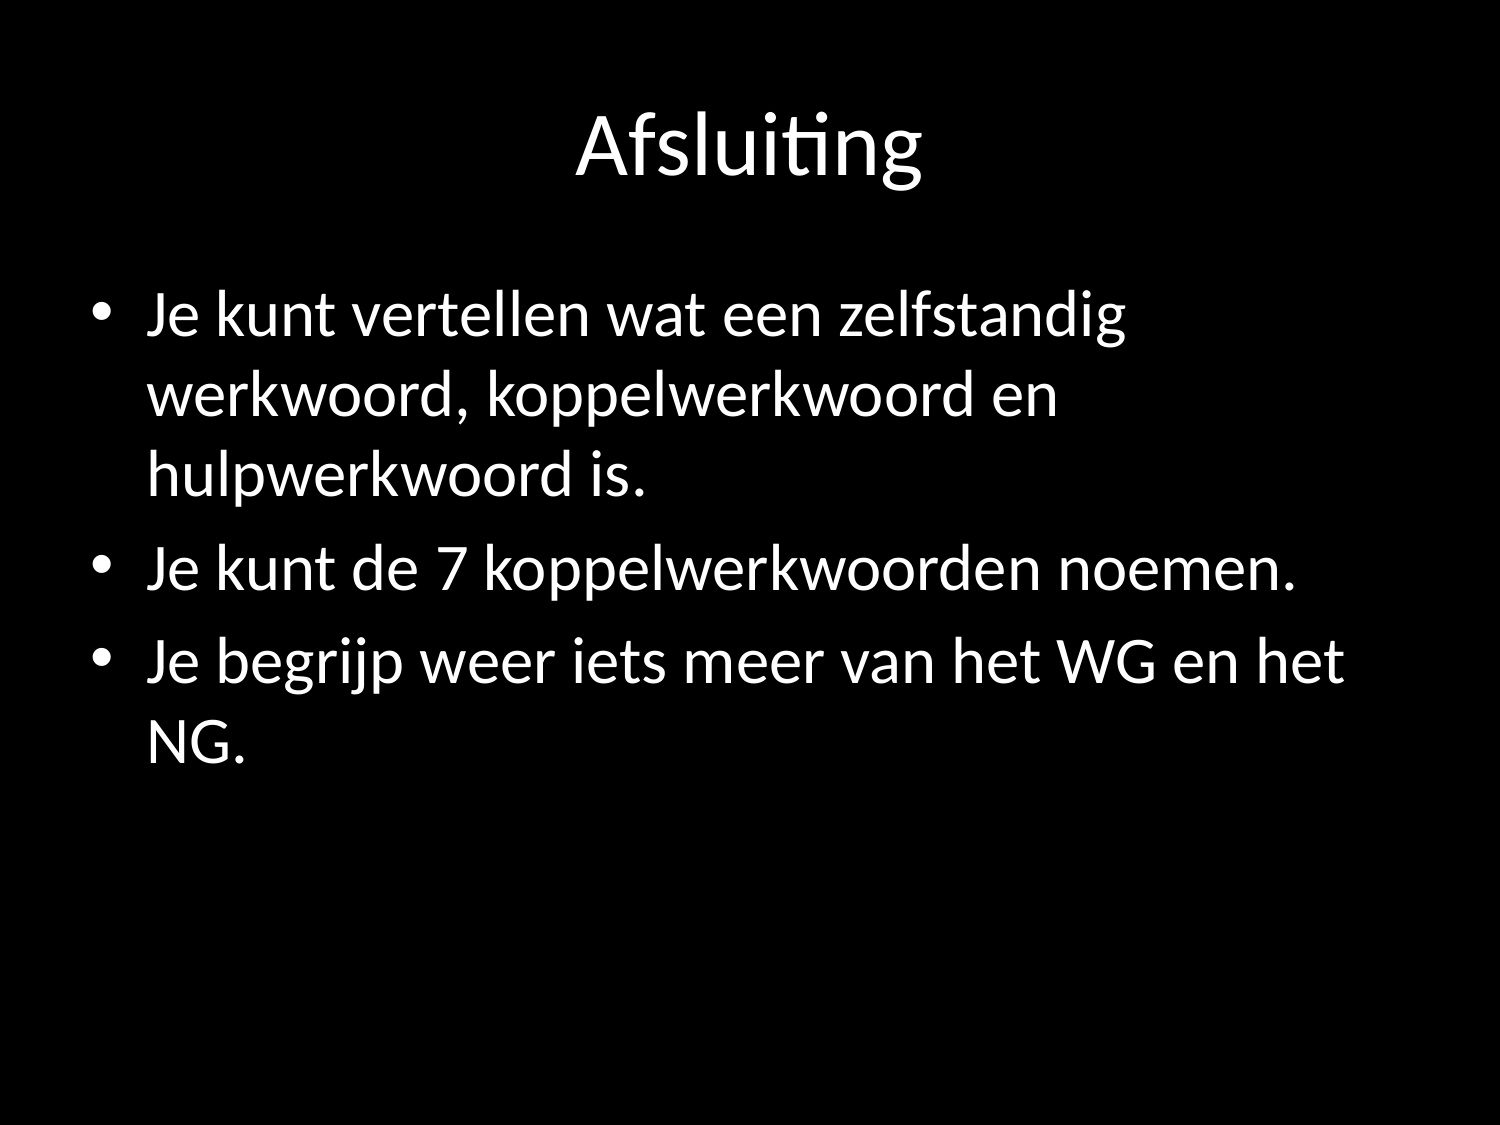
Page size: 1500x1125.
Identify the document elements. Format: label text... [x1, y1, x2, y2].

list Je kunt vertellen wat een zelfstandig werkwoord, koppelwerkwoord en hulpwerkwoord is. Je kunt de 7 koppelwerkwoorden noemen. Je begrijp weer iets meer van het WG en het NG. [75, 262, 1425, 1005]
title Afsluiting [75, 45, 1425, 233]
